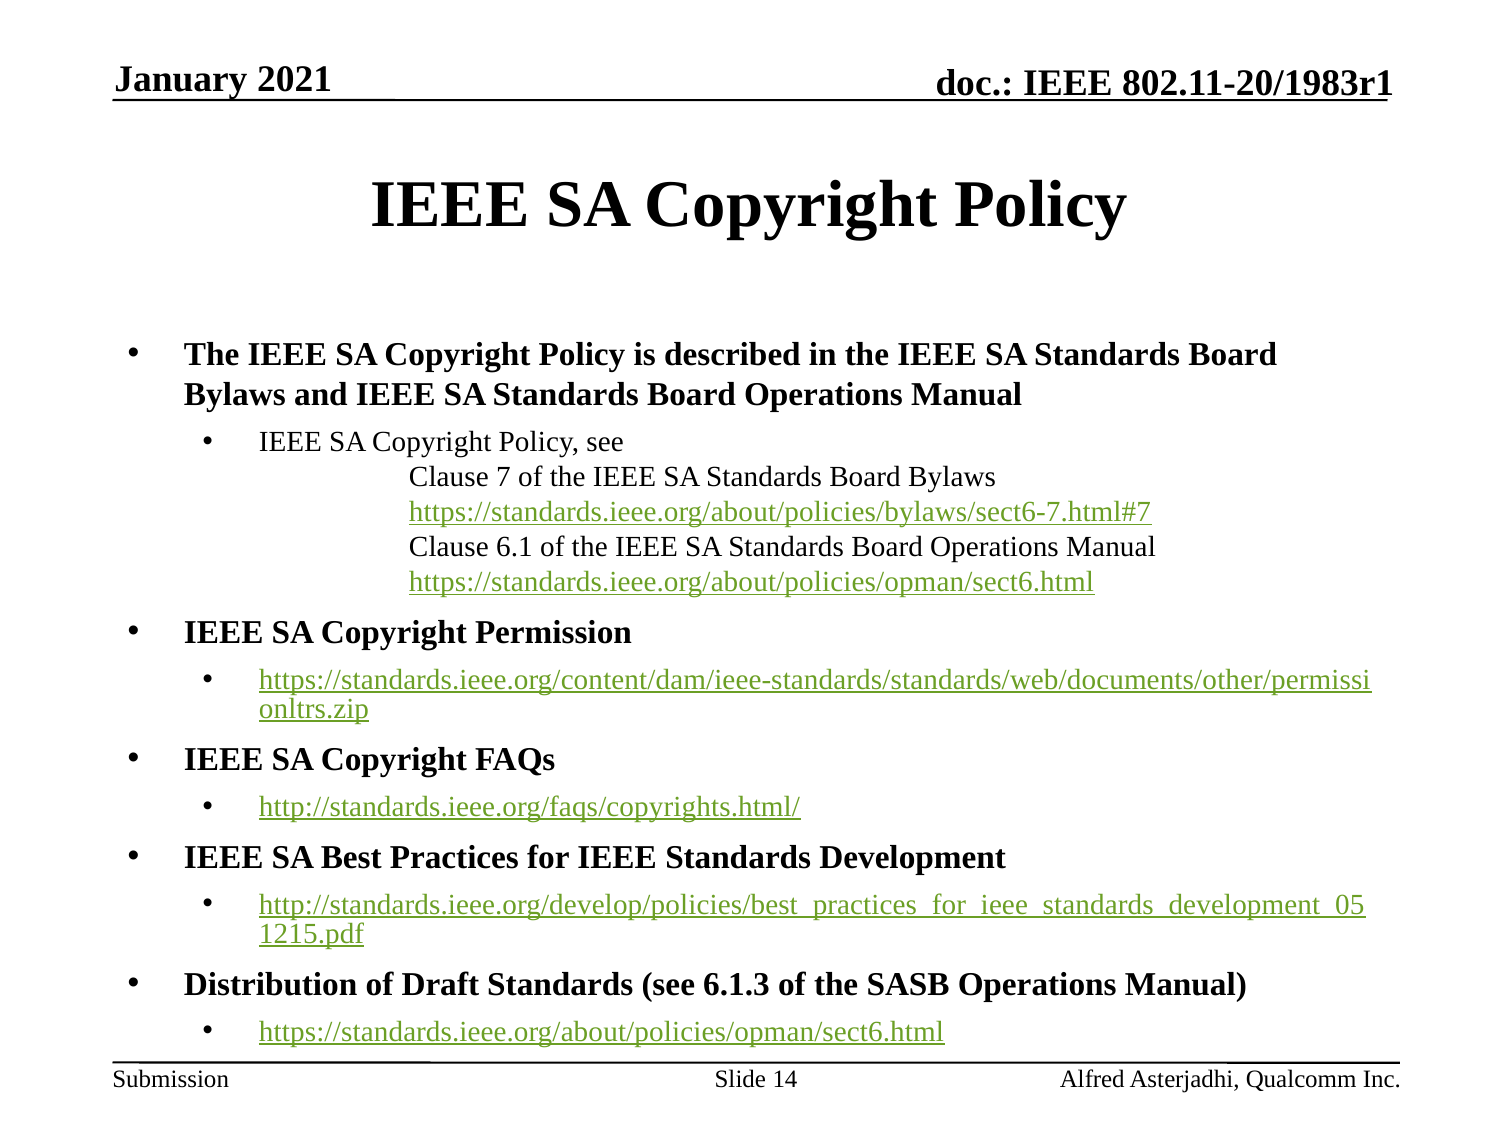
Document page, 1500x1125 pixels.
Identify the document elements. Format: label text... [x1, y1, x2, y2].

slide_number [114, 54, 423, 100]
list The IEEE SA Copyright Policy is described in the IEEE SA Standards Board Bylaws and IEEE SA Standards Board Operations Manual IEEE SA Copyright Policy, see Clause 7 of the IEEE SA Standards Board Bylaws https://standards.ieee.org/about/policies/bylaws/sect6-7.html#7 Clause 6.1 of the IEEE SA Standards Board Operations Manual https://standards.ieee.org/about/policies/opman/sect6.html IEEE SA Copyright Permission https://standards.ieee.org/content/dam/ieee-standards/standards/web/documents/other/permissionltrs.zip IEEE SA Copyright FAQs http://standards.ieee.org/faqs/copyrights.html/ IEEE SA Best Practices for IEEE Standards Development http://standards.ieee.org/develop/policies/best_practices_for_ieee_standards_development_051215.pdf Distribution of Draft Standards (see 6.1.3 of the SASB Operations Manual) https://standards.ieee.org/about/policies/opman/sect6.html [112, 324, 1388, 1063]
slide_number Slide 14 [712, 1061, 800, 1123]
footer Alfred Asterjadhi, Qualcomm Inc. [878, 1061, 1402, 1093]
title IEEE SA Copyright Policy [112, 112, 1388, 288]
